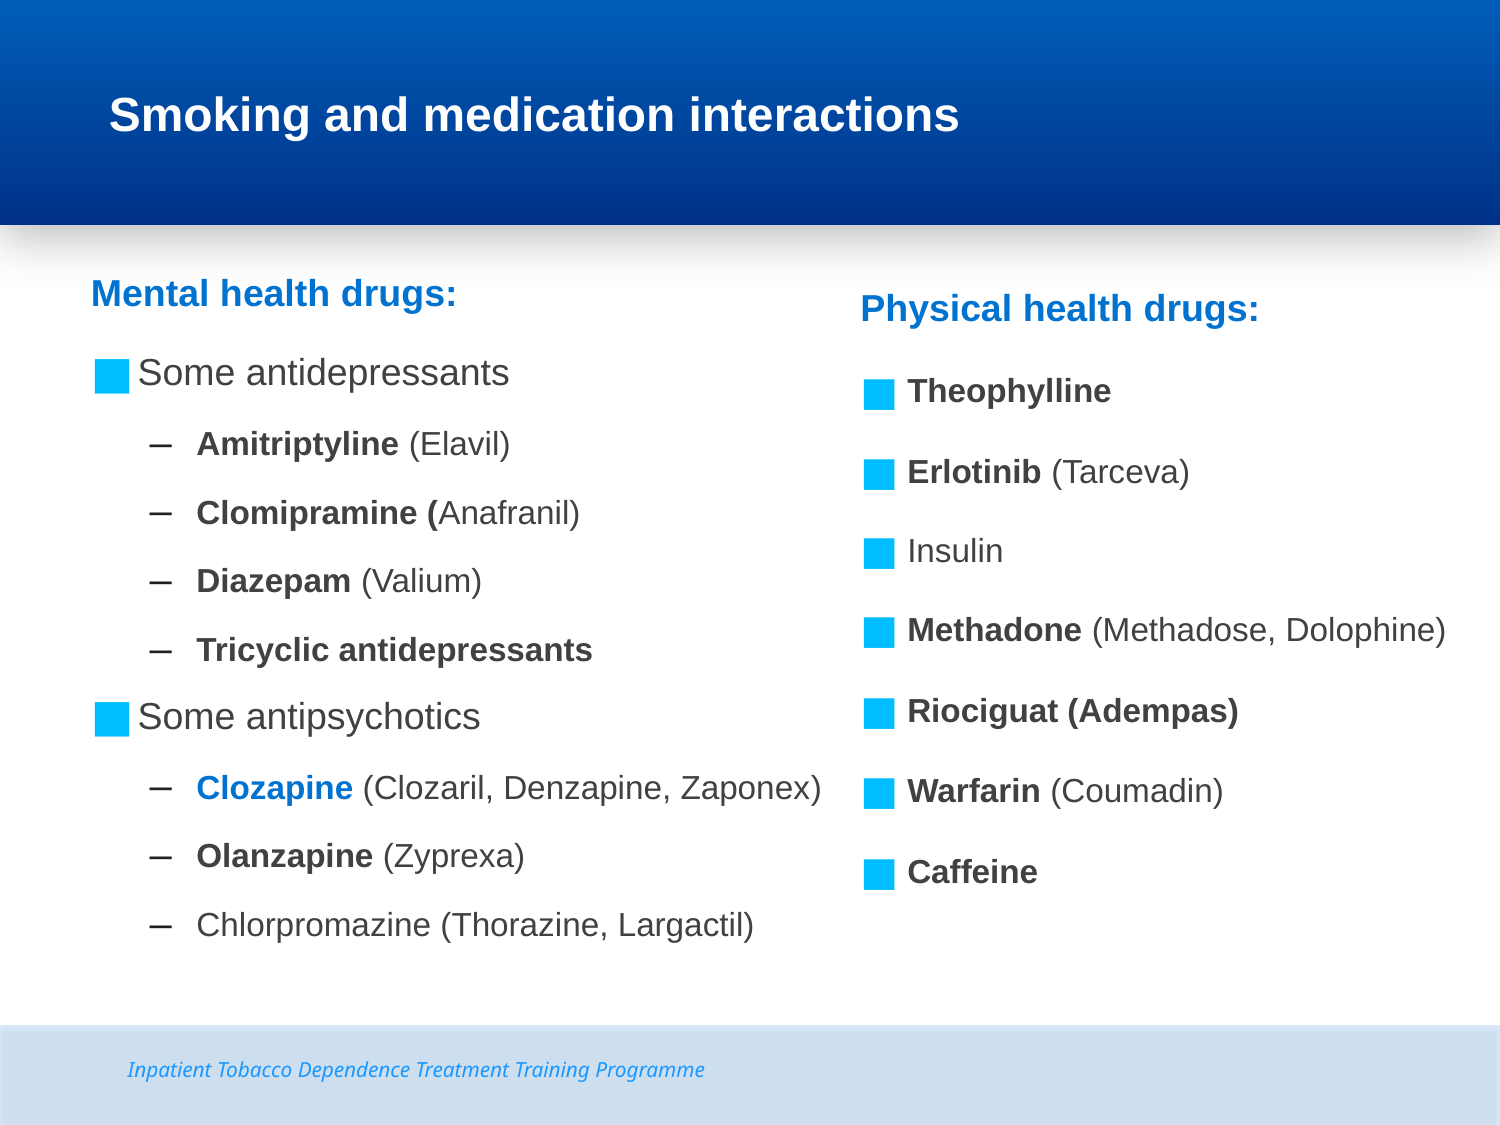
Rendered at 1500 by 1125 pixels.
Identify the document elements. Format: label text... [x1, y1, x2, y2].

text_box Inpatient Tobacco Dependence Treatment Training Programme [113, 1042, 994, 1096]
title Smoking and medication interactions [93, 24, 1401, 201]
text_box Physical health drugs: Theophylline Erlotinib (Tarceva) Insulin Methadone (Methadose, Dolophine) Riociguat (Adempas) Warfarin (Coumadin) Caffeine [845, 261, 1470, 864]
text_box Mental health drugs: Some antidepressants Amitriptyline (Elavil) Clomipramine (Anafranil) Diazepam (Valium) Tricyclic antidepressants Some antipsychotics Clozapine (Clozaril, Denzapine, Zaponex) Olanzapine (Zyprexa) Chlorpromazine (Τhorazine, Largactil) [75, 248, 855, 823]
